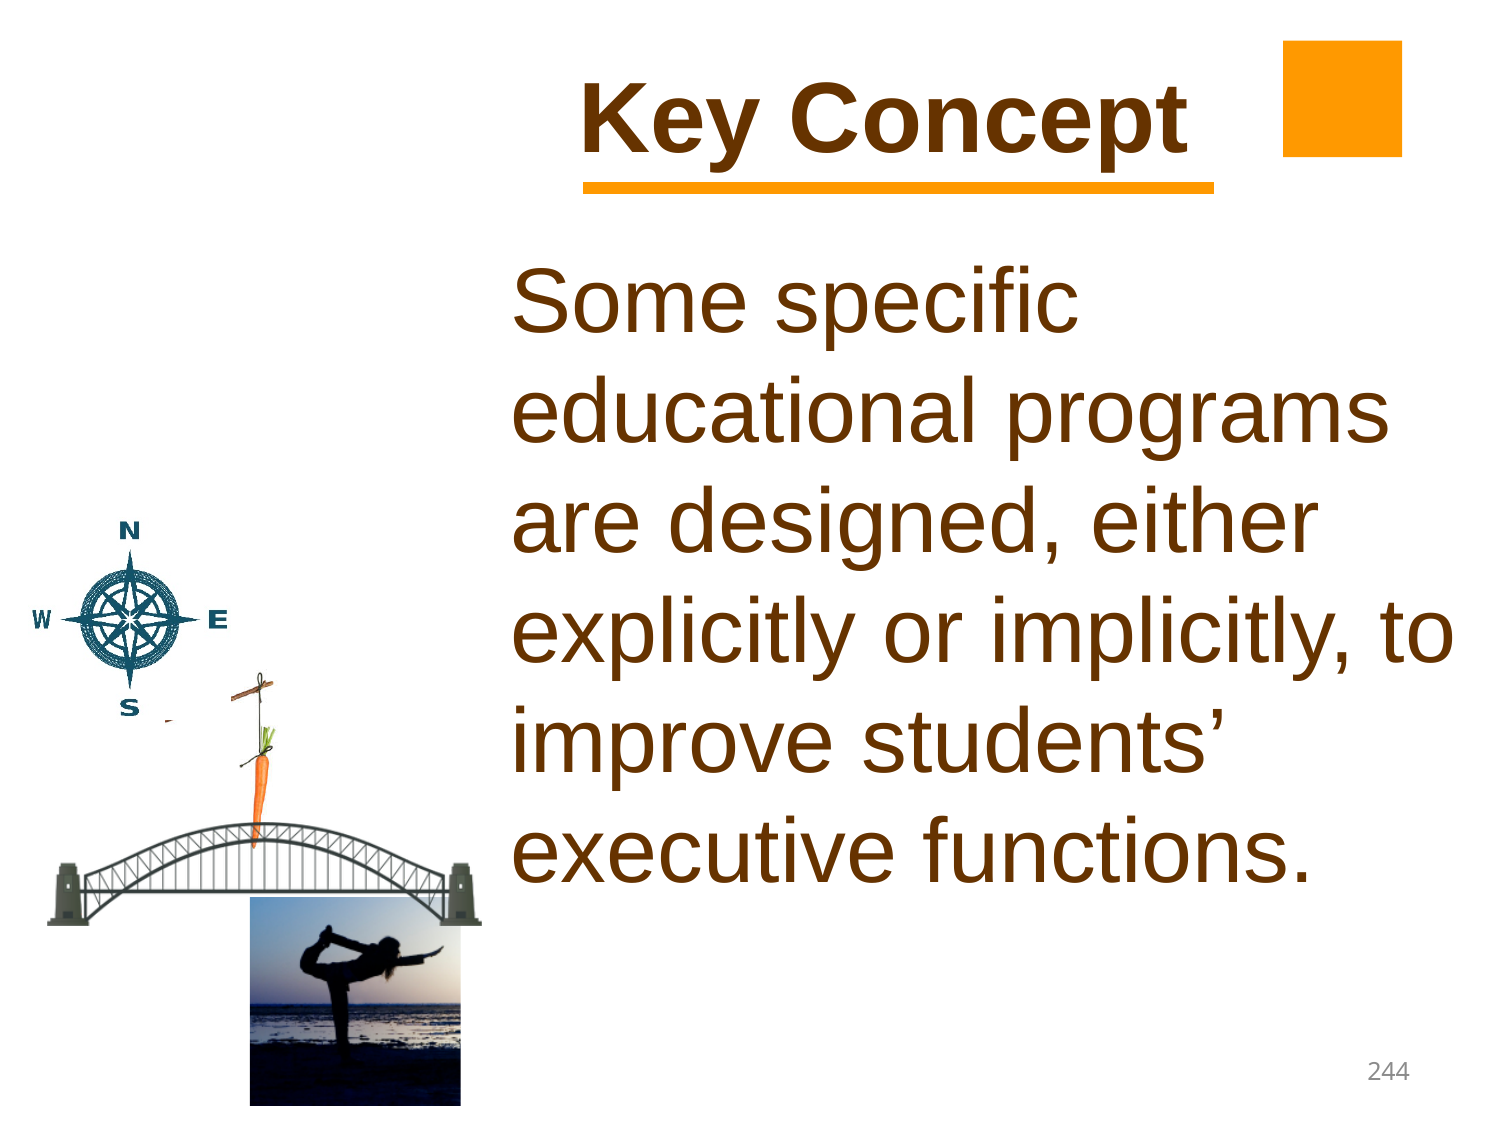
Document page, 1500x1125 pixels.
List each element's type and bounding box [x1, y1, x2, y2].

text_box [1281, 38, 1404, 159]
slide_number [1074, 1042, 1425, 1103]
picture [28, 517, 482, 1106]
text_box [563, 45, 1204, 180]
text_box [495, 233, 1479, 908]
